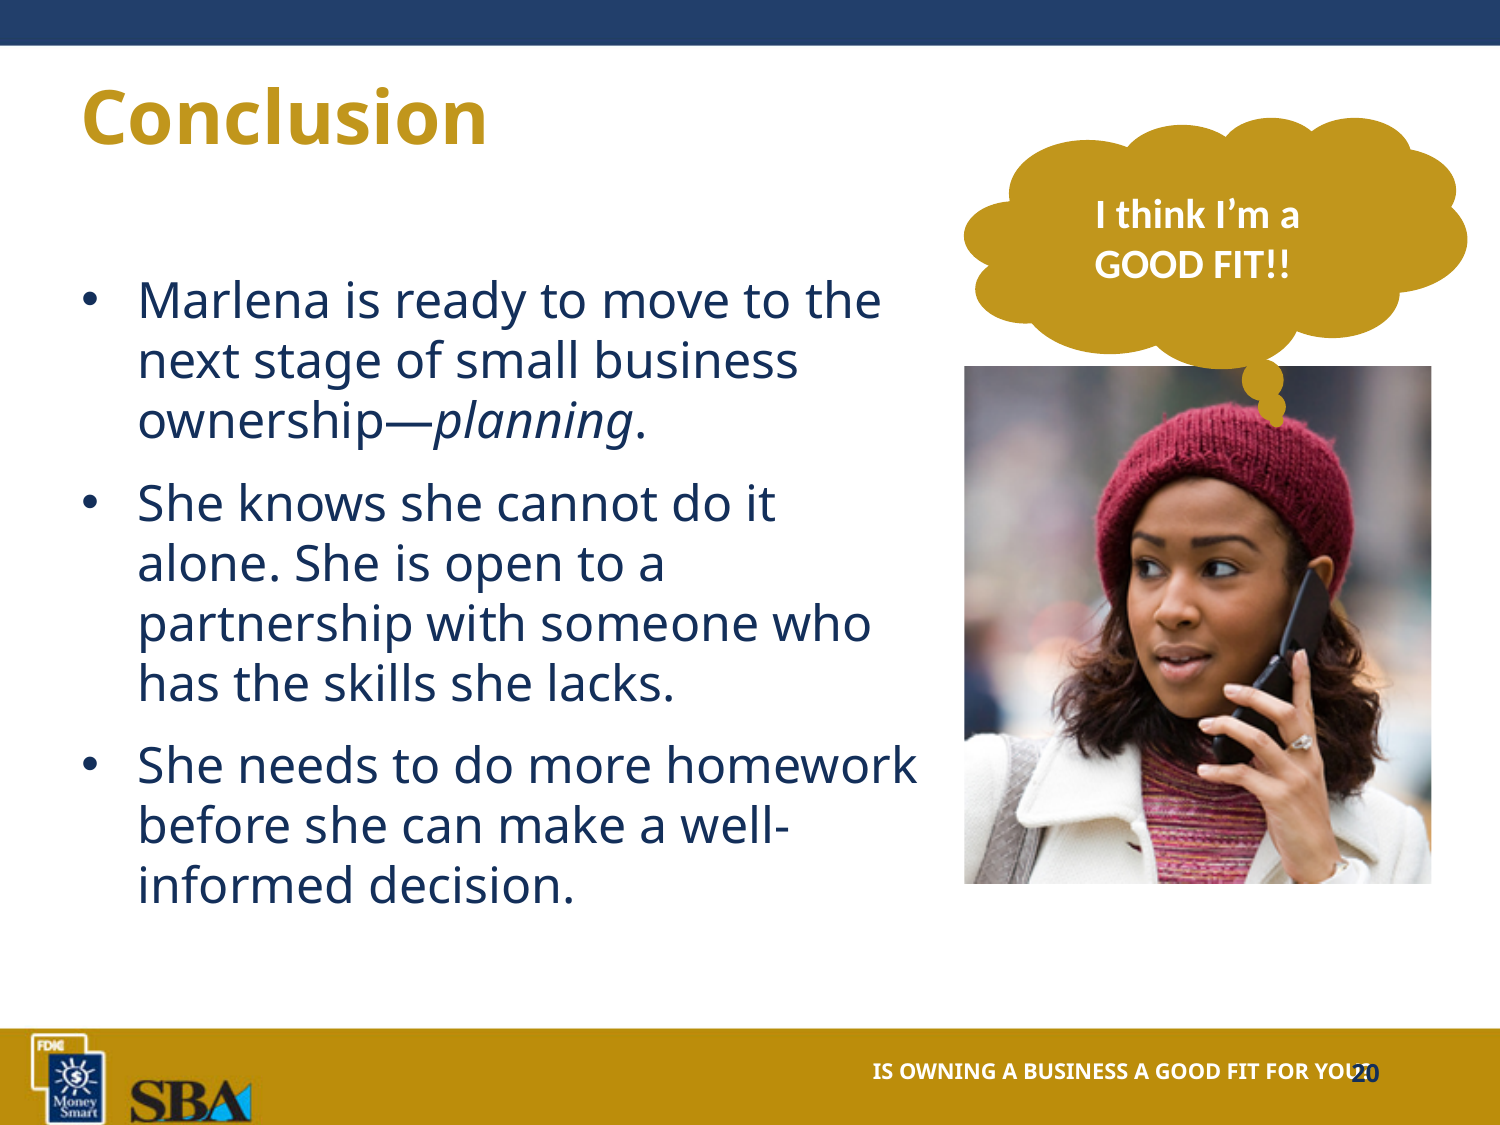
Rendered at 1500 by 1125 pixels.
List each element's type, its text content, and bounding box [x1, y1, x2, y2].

list Marlena is ready to move to the next stage of small business ownership—planning. She knows she cannot do it alone. She is open to a partnership with someone who has the skills she lacks. She needs to do more homework before she can make a well-informed decision. [66, 224, 949, 958]
text_box I think I’m a GOOD FIT!! [961, 115, 1470, 365]
title Conclusion [64, 62, 1416, 163]
picture [0, 0, 1500, 1125]
